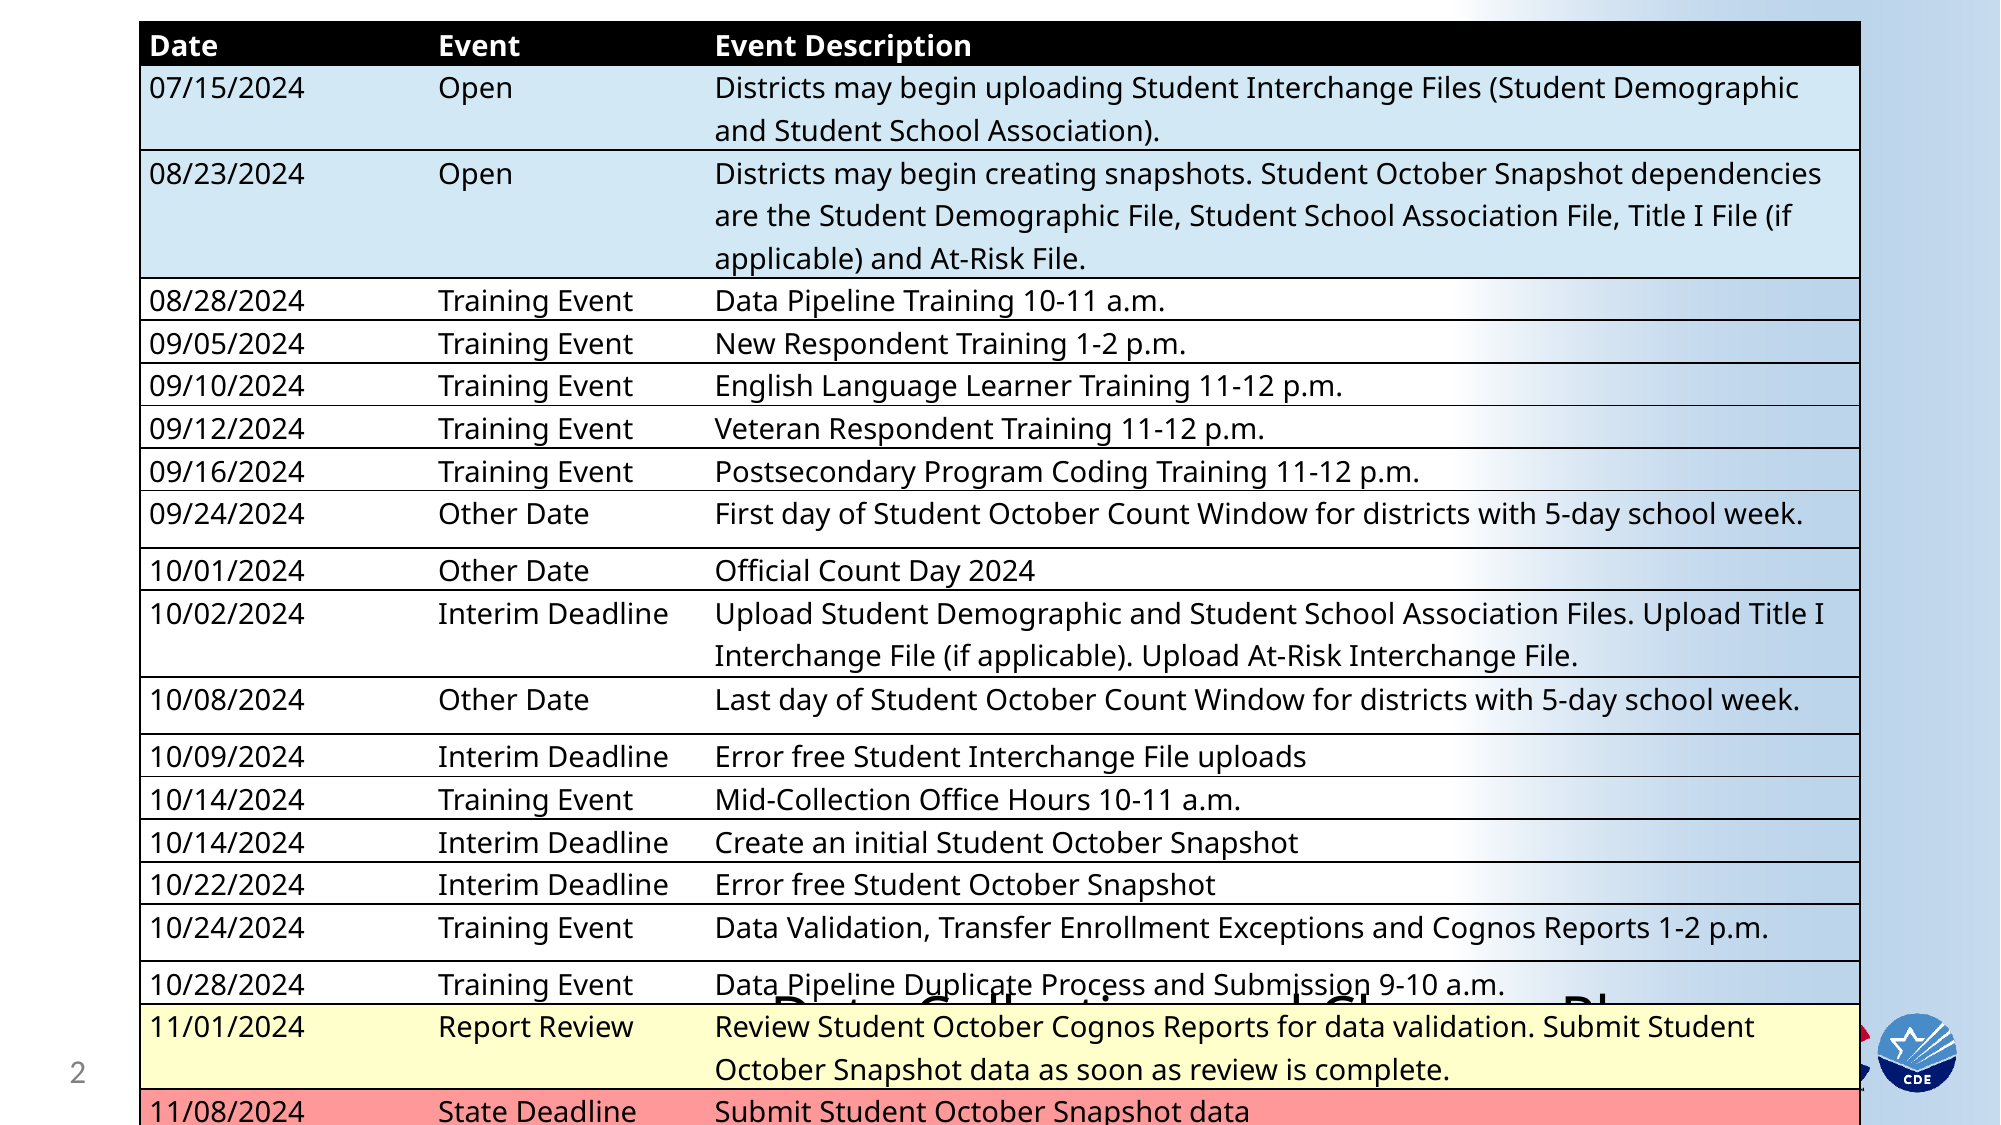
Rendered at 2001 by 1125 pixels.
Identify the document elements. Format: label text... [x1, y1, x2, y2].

table_cell English Language Learner Training 11-12 p.m. [705, 364, 1859, 405]
table_cell 10/24/2024 [141, 905, 429, 960]
table_cell Other Date [429, 491, 705, 547]
table_cell Training Event [429, 279, 705, 319]
table_cell Review Student October Cognos Reports for data validation. Submit Student October Snapshot data as soon as review is complete. [705, 1005, 1859, 1088]
table_cell Error free Student October Snapshot [705, 863, 1859, 903]
table_cell Open [429, 151, 705, 277]
table_cell Training Event [429, 364, 705, 405]
table_cell State Deadline [429, 1090, 705, 1125]
table_cell Open [429, 66, 705, 149]
table_cell Districts may begin uploading Student Interchange Files (Student Demographic and Student School Association). [705, 66, 1859, 149]
table_cell Other Date [429, 678, 705, 733]
table_cell Training Event [429, 777, 705, 818]
table_cell 08/28/2024 [141, 279, 429, 319]
table_cell Interim Deadline [429, 820, 705, 861]
table_cell 10/22/2024 [141, 863, 429, 903]
table_cell Veteran Respondent Training 11-12 p.m. [705, 406, 1859, 447]
table_cell 10/14/2024 [141, 820, 429, 861]
slide_number 2 [54, 1042, 505, 1103]
table_cell 09/05/2024 [141, 321, 429, 362]
table_cell Training Event [429, 406, 705, 447]
table_cell 10/28/2024 [141, 962, 429, 1003]
table_cell Training Event [429, 449, 705, 490]
table_cell 10/14/2024 [141, 777, 429, 818]
table_cell Interim Deadline [429, 735, 705, 776]
table_cell Official Count Day 2024 [705, 549, 1859, 589]
table_cell 09/10/2024 [141, 364, 429, 405]
table_cell Create an initial Student October Snapshot [705, 820, 1859, 861]
table_cell Training Event [429, 321, 705, 362]
table_header Event Description [705, 23, 1859, 64]
table_cell Training Event [429, 962, 705, 1003]
table_cell Interim Deadline [429, 863, 705, 903]
table_cell 10/08/2024 [141, 678, 429, 733]
table_cell 10/02/2024 [141, 591, 429, 676]
table_cell 11/08/2024 12:00 p.m. [141, 1103, 429, 1125]
table_header Event [429, 23, 705, 64]
table_cell Error free Student Interchange File uploads [705, 735, 1859, 776]
table_cell Training Event [429, 905, 705, 960]
table_cell 07/15/2024 [141, 66, 429, 149]
table_cell Data Pipeline Training 10-11 a.m. [705, 279, 1859, 319]
table_cell First day of Student October Count Window for districts with 5-day school week. [705, 491, 1859, 547]
table_cell Interim Deadline [429, 591, 705, 676]
table_cell Upload Student Demographic and Student School Association Files. Upload Title I Interchange File (if applicable). Upload At-Risk Interchange File. [705, 591, 1859, 676]
table_cell 09/24/2024 [141, 491, 429, 547]
table_cell Submit Student October Snapshot data [705, 1090, 1859, 1125]
table_cell 09/16/2024 [141, 449, 429, 490]
picture [1861, 1012, 1957, 1093]
table_cell Last day of Student October Count Window for districts with 5-day school week. [705, 678, 1859, 733]
table_cell Districts may begin creating snapshots. Student October Snapshot dependencies are the Student Demographic File, Student School Association File, Title I File (if applicable) and At-Risk File. [705, 151, 1859, 277]
table_cell Other Date [429, 549, 705, 589]
table_header Date [141, 23, 429, 64]
table_cell 10/01/2024 [141, 549, 429, 589]
table_cell Data Pipeline Duplicate Process and Submission 9-10 a.m. [705, 962, 1859, 1003]
table_cell 09/12/2024 [141, 406, 429, 447]
table_cell Postsecondary Program Coding Training 11-12 p.m. [705, 449, 1859, 490]
table_cell New Respondent Training 1-2 p.m. [705, 321, 1859, 362]
table_cell Data Validation, Transfer Enrollment Exceptions and Cognos Reports 1-2 p.m. [705, 905, 1859, 960]
table_cell Report Review [429, 1005, 705, 1088]
table_cell Mid-Collection Office Hours 10-11 a.m. [705, 777, 1859, 818]
table_cell 11/01/2024 [141, 1005, 429, 1042]
table_cell 08/23/2024 [141, 151, 429, 277]
table_cell 10/09/2024 [141, 735, 429, 776]
